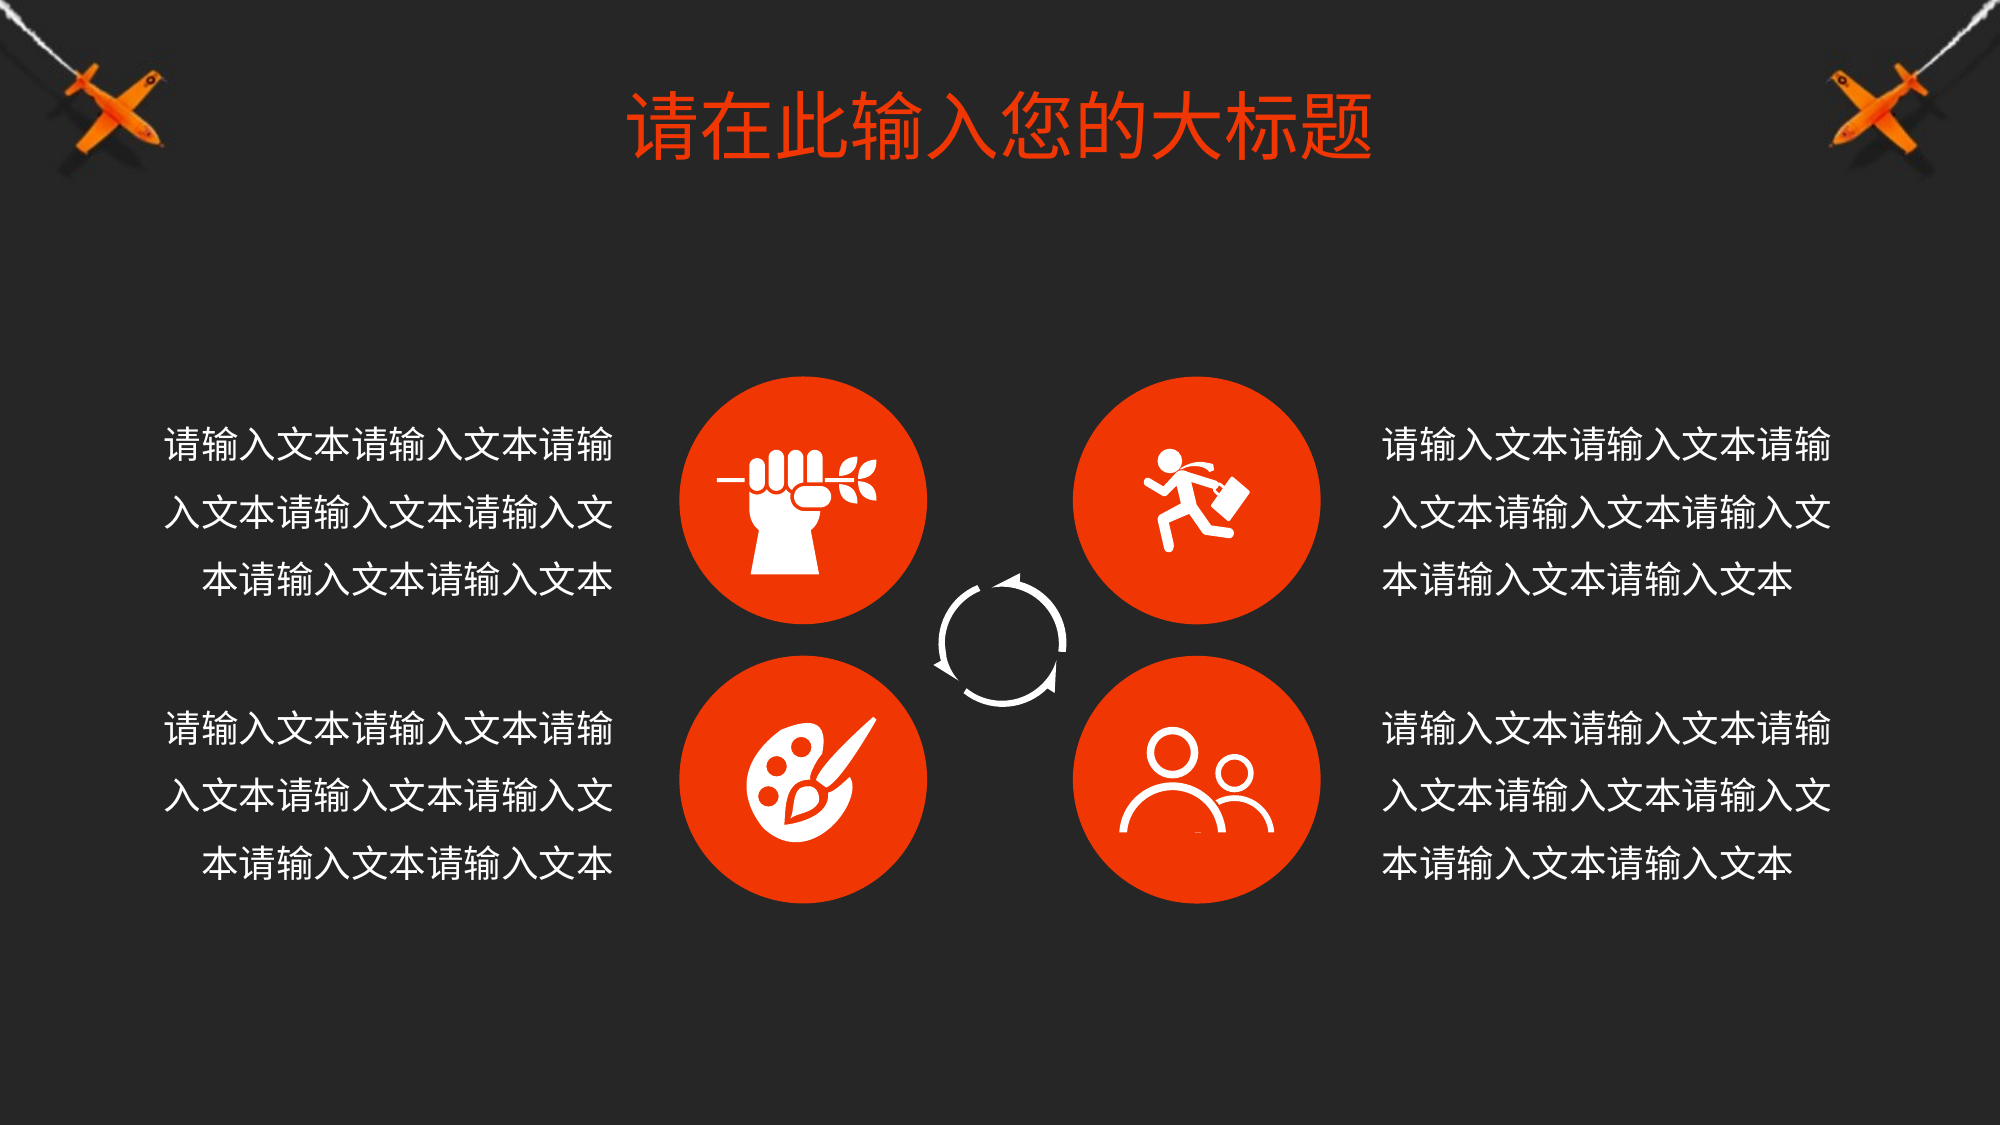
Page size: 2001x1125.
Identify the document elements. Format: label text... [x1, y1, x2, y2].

text_box [1119, 782, 1275, 833]
text_box [746, 722, 853, 843]
text_box [768, 449, 785, 491]
text_box [962, 659, 1058, 708]
text_box [815, 716, 877, 788]
text_box 请输入文本请输入文本请输入文本请输入文本请输入文本请输入文本请输入文本 [1366, 394, 1883, 606]
text_box [839, 456, 858, 476]
text_box 请输入文本请输入文本请输入文本请输入文本请输入文本请输入文本请输入文本 [1366, 678, 1883, 890]
text_box [749, 489, 821, 575]
text_box 请输入文本请输入文本请输入文本请输入文本请输入文本请输入文本请输入文本 [113, 678, 630, 890]
text_box [1215, 754, 1254, 793]
text_box [991, 571, 1068, 654]
text_box [839, 484, 858, 504]
text_box [787, 449, 804, 490]
title 请在此输入您的大标题 [179, 60, 1821, 200]
text_box [716, 478, 745, 483]
text_box [679, 655, 928, 904]
text_box [858, 481, 877, 501]
text_box [1072, 376, 1321, 625]
text_box [858, 459, 877, 479]
text_box [931, 583, 982, 682]
text_box [1146, 726, 1199, 779]
text_box [807, 449, 823, 483]
text_box [1143, 448, 1250, 553]
text_box [1072, 655, 1321, 904]
text_box [749, 458, 765, 491]
text_box [793, 486, 832, 508]
text_box 请输入文本请输入文本请输入文本请输入文本请输入文本请输入文本请输入文本 [113, 394, 630, 606]
text_box [824, 478, 855, 483]
picture [0, 0, 2000, 1125]
text_box [679, 376, 928, 625]
